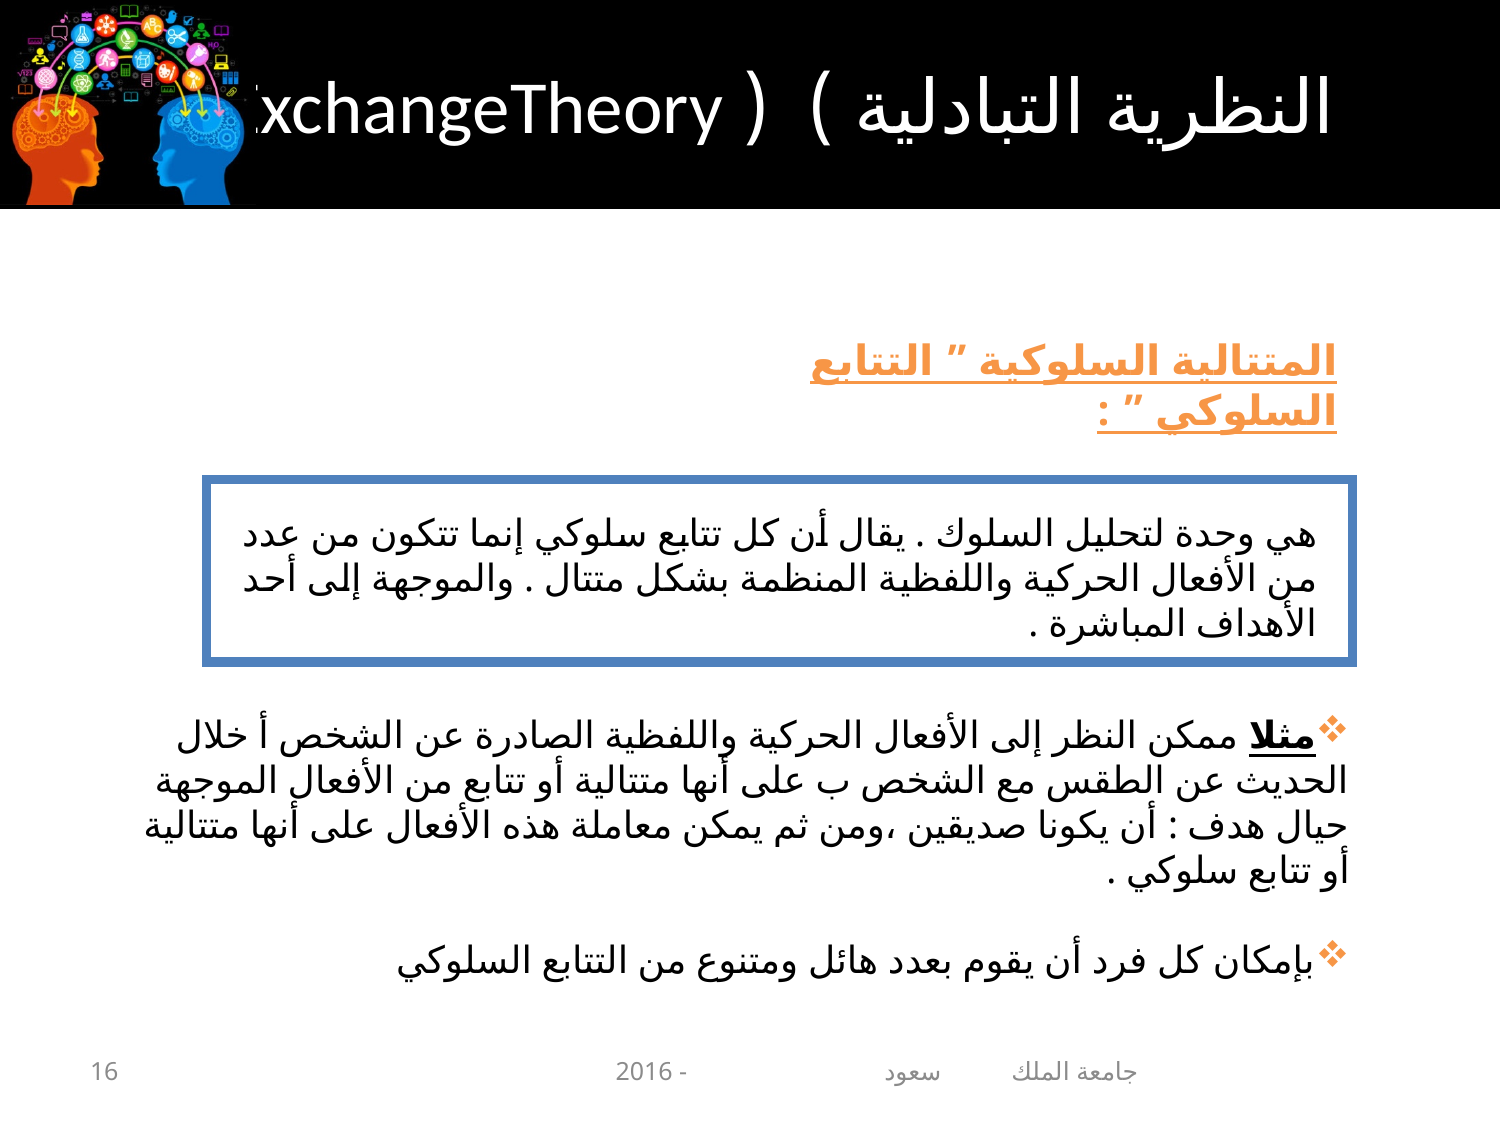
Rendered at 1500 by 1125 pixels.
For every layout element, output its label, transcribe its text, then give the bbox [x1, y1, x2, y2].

picture [0, 0, 256, 205]
text_box مثلا ممكن النظر إلى الأفعال الحركية واللفظية الصادرة عن الشخص أ خلال الحديث عن الطقس مع الشخص ب على أنها متتالية أو تتابع من الأفعال الموجهة حيال هدف : أن يكونا صديقين ،ومن ثم يمكن معاملة هذه الأفعال على أنها متتالية أو تتابع سلوكي . بإمكان كل فرد أن يقوم بعدد هائل ومتنوع من التتابع السلوكي [123, 704, 1365, 989]
slide_number 16 [75, 1042, 425, 1103]
text_box المتتالية السلوكية ” التتابع السلوكي ” : [726, 326, 1353, 441]
text_box النظرية التبادلية ) ( ExchangeTheory [257, 0, 1500, 209]
footer جامعة الملك سعود - 2016 [512, 1042, 988, 1103]
text_box هي وحدة لتحليل السلوك . يقال أن كل تتابع سلوكي إنما تتكون من عدد من الأفعال الحركية واللفظية المنظمة بشكل متتال . والموجهة إلى أحد الأهداف المباشرة . [206, 479, 1353, 662]
